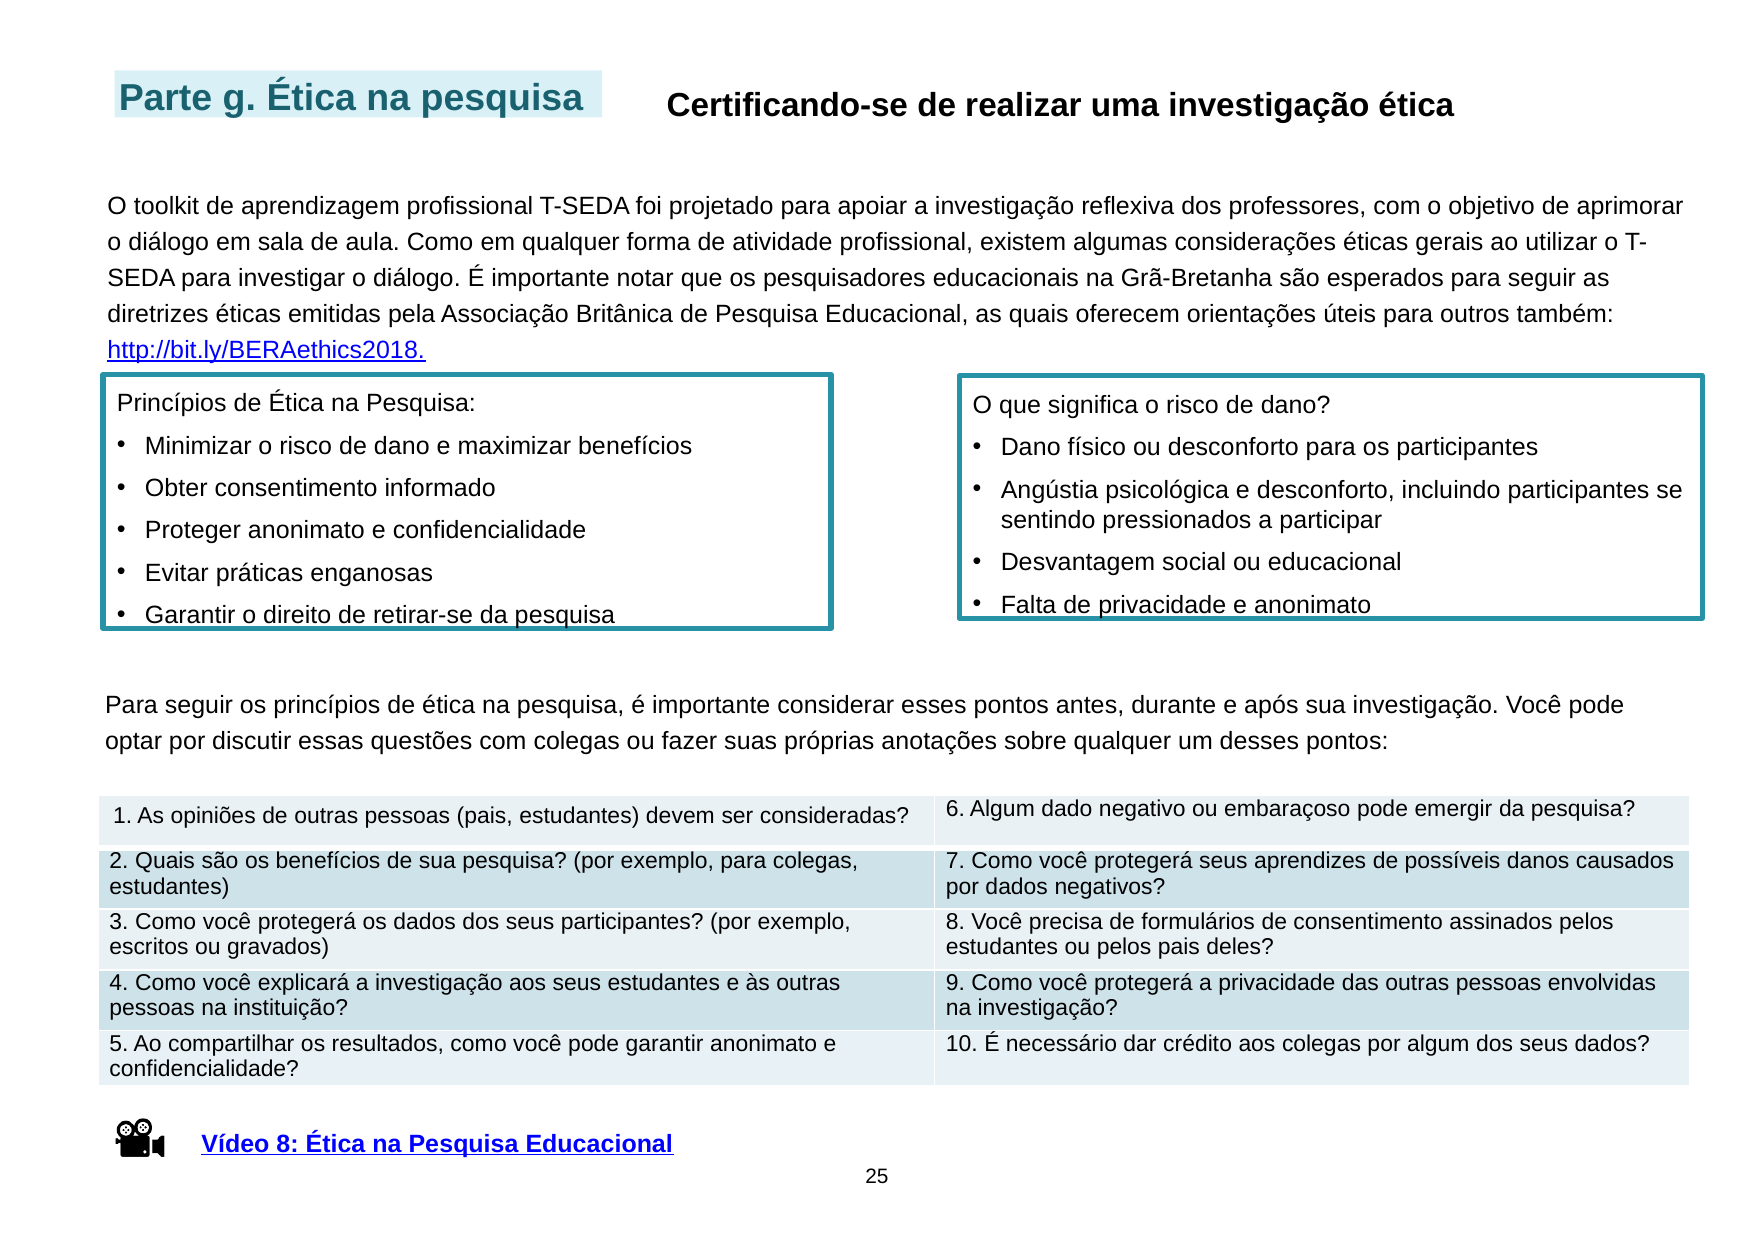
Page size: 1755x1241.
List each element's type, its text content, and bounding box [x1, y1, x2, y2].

text_box Princípios de Ética na Pesquisa: Minimizar o risco de dano e maximizar benefícios Obter consentimento informado Proteger anonimato e confidencialidade Evitar práticas enganosas Garantir o direito de retirar-se da pesquisa [103, 374, 832, 629]
table_cell 5. Ao compartilhar os resultados, como você pode garantir anonimato e confidencialidade? [99, 1031, 934, 1085]
table_cell 10. É necessário dar crédito aos colegas por algum dos seus dados? [935, 1031, 1689, 1085]
table_cell 8. Você precisa de formulários de consentimento assinados pelos estudantes ou pelos pais deles? [935, 910, 1689, 969]
text_box Para seguir os princípios de ética na pesquisa, é importante considerar esses pontos antes, durante e após sua investigação. Você pode optar por discutir essas questões com colegas ou fazer suas próprias anotações sobre qualquer um desses pontos: [102, 682, 1674, 755]
text_box Vídeo 8: Ética na Pesquisa Educacional [199, 1127, 765, 1158]
table_cell 4. Como você explicará a investigação aos seus estudantes e às outras pessoas na instituição? [99, 971, 934, 1030]
table_cell 7. Como você protegerá seus aprendizes de possíveis danos causados por dados negativos? [935, 851, 1689, 908]
text_box Parte g. Ética na pesquisa [114, 70, 603, 118]
table_header 6. Algum dado negativo ou embaraçoso pode emergir da pesquisa? [935, 796, 1689, 845]
table_cell 2. Quais são os benefícios de sua pesquisa? (por exemplo, para colegas, estudantes) [99, 851, 934, 908]
text_box Certificando-se de realizar uma investigação ética [664, 82, 1465, 123]
table_cell 3. Como você protegerá os dados dos seus participantes? (por exemplo, escritos ou gravados) [99, 910, 934, 969]
table_cell 9. Como você protegerá a privacidade das outras pessoas envolvidas na investigação? [935, 971, 1689, 1030]
text_box [110, 1107, 169, 1167]
text_box O que significa o risco de dano? Dano físico ou desconforto para os participantes Angústia psicológica e desconforto, incluindo participantes se sentindo pressionados a participar Desvantagem social ou educacional Falta de privacidade e anonimato [959, 375, 1703, 619]
text_box O toolkit de aprendizagem profissional T-SEDA foi projetado para apoiar a investigação reflexiva dos professores, com o objetivo de aprimorar o diálogo em sala de aula. Como em qualquer forma de atividade profissional, existem algumas considerações éticas gerais ao utilizar o T-SEDA para investigar o diálogo. É importante notar que os pesquisadores educacionais na Grã-Bretanha são esperados para seguir as diretrizes éticas emitidas pela Associação Britânica de Pesquisa Educacional, as quais oferecem orientações úteis para outros também: http://bit.ly/BERAethics2018. [105, 182, 1691, 364]
text_box 25 [863, 1162, 891, 1188]
table_header 1. As opiniões de outras pessoas (pais, estudantes) devem ser consideradas? [99, 796, 934, 845]
